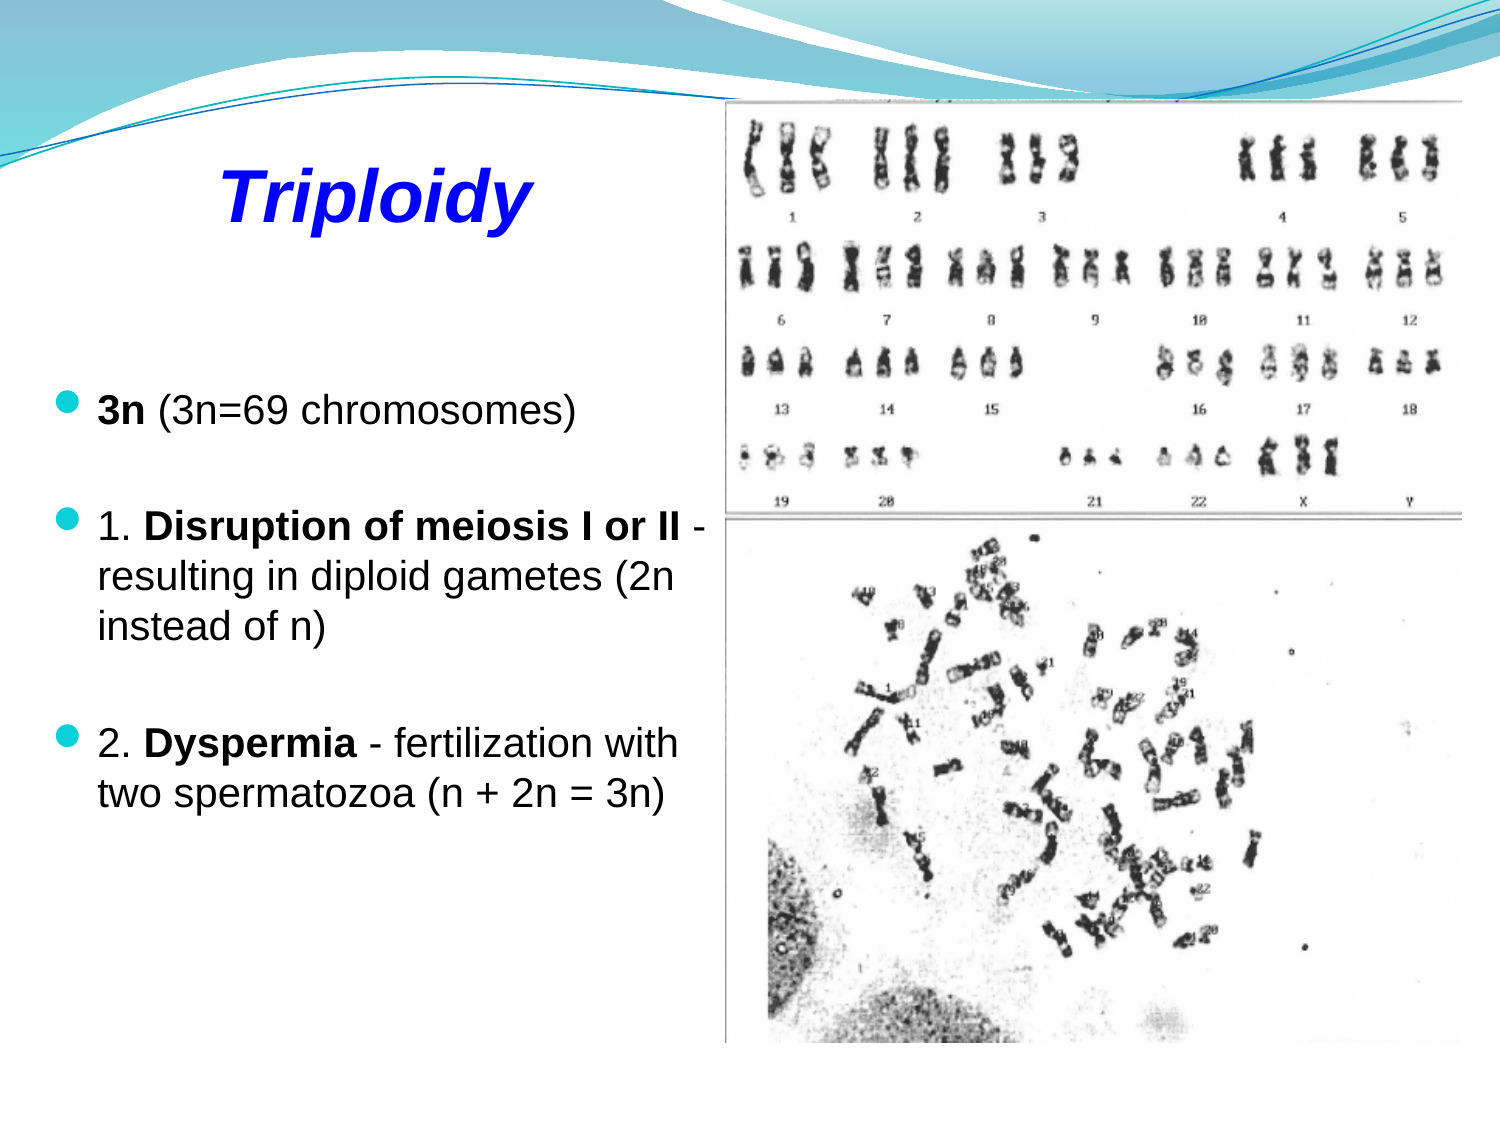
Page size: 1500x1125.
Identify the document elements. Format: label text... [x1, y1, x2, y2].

list 3n (3n=69 chromosomes) 1. Disruption of meiosis I or II - resulting in diploid gametes (2n instead of n) 2. Dyspermia - fertilization with two spermatozoa (n + 2n = 3n) [37, 375, 717, 963]
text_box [724, 99, 1462, 1043]
title Triploidy [62, 99, 688, 288]
